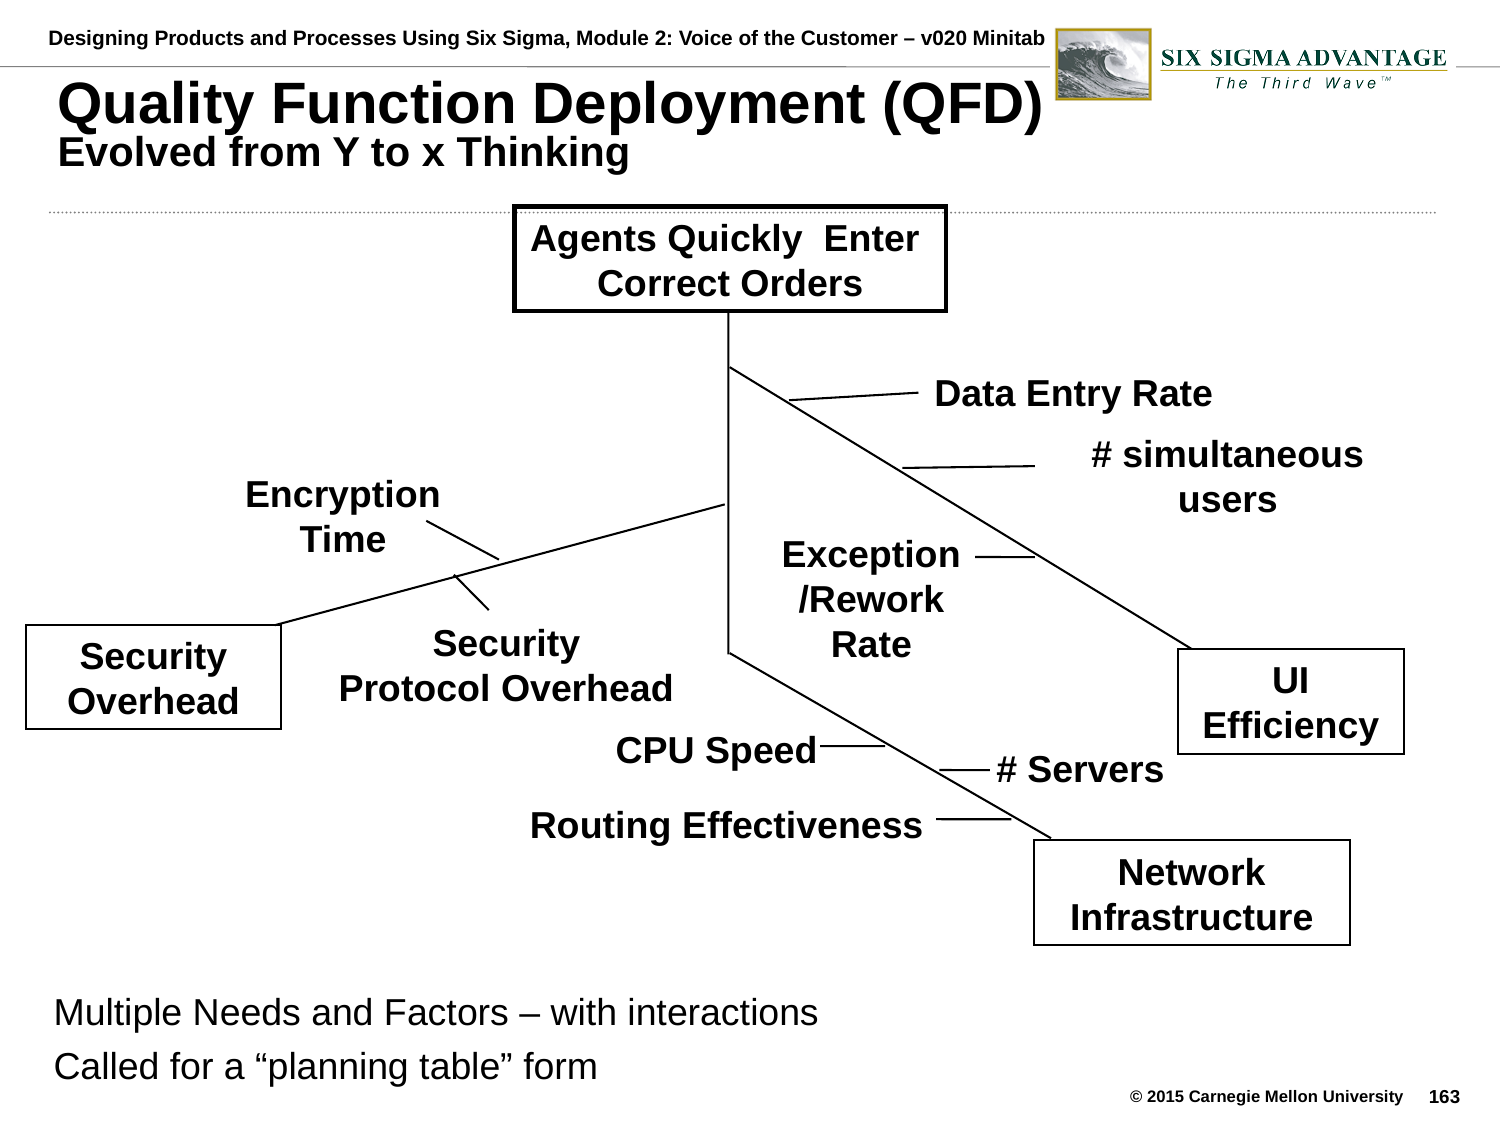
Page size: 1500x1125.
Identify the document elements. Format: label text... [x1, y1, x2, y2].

title Quality Function Deployment (QFD) Evolved from Y to x Thinking [42, 71, 1428, 183]
text_box Encryption Time [210, 462, 476, 568]
text_box # Servers [947, 737, 1213, 798]
text_box Exception /Rework Rate [738, 522, 1004, 673]
text_box UI Efficiency [1177, 649, 1404, 754]
text_box Data Entry Rate [848, 361, 1300, 422]
text_box Security Protocol Overhead [304, 611, 708, 716]
text_box CPU Speed [567, 718, 833, 778]
picture [1049, 24, 1456, 104]
text_box Agents Quickly Enter Correct Orders [514, 206, 947, 312]
text_box Multiple Needs and Factors – with interactions Called for a “planning table” form [38, 971, 1066, 1095]
text_box # simultaneous users [1056, 423, 1399, 528]
text_box Security Overhead [26, 624, 281, 730]
text_box Routing Effectiveness [505, 793, 948, 853]
text_box Network Infrastructure [1033, 840, 1350, 946]
